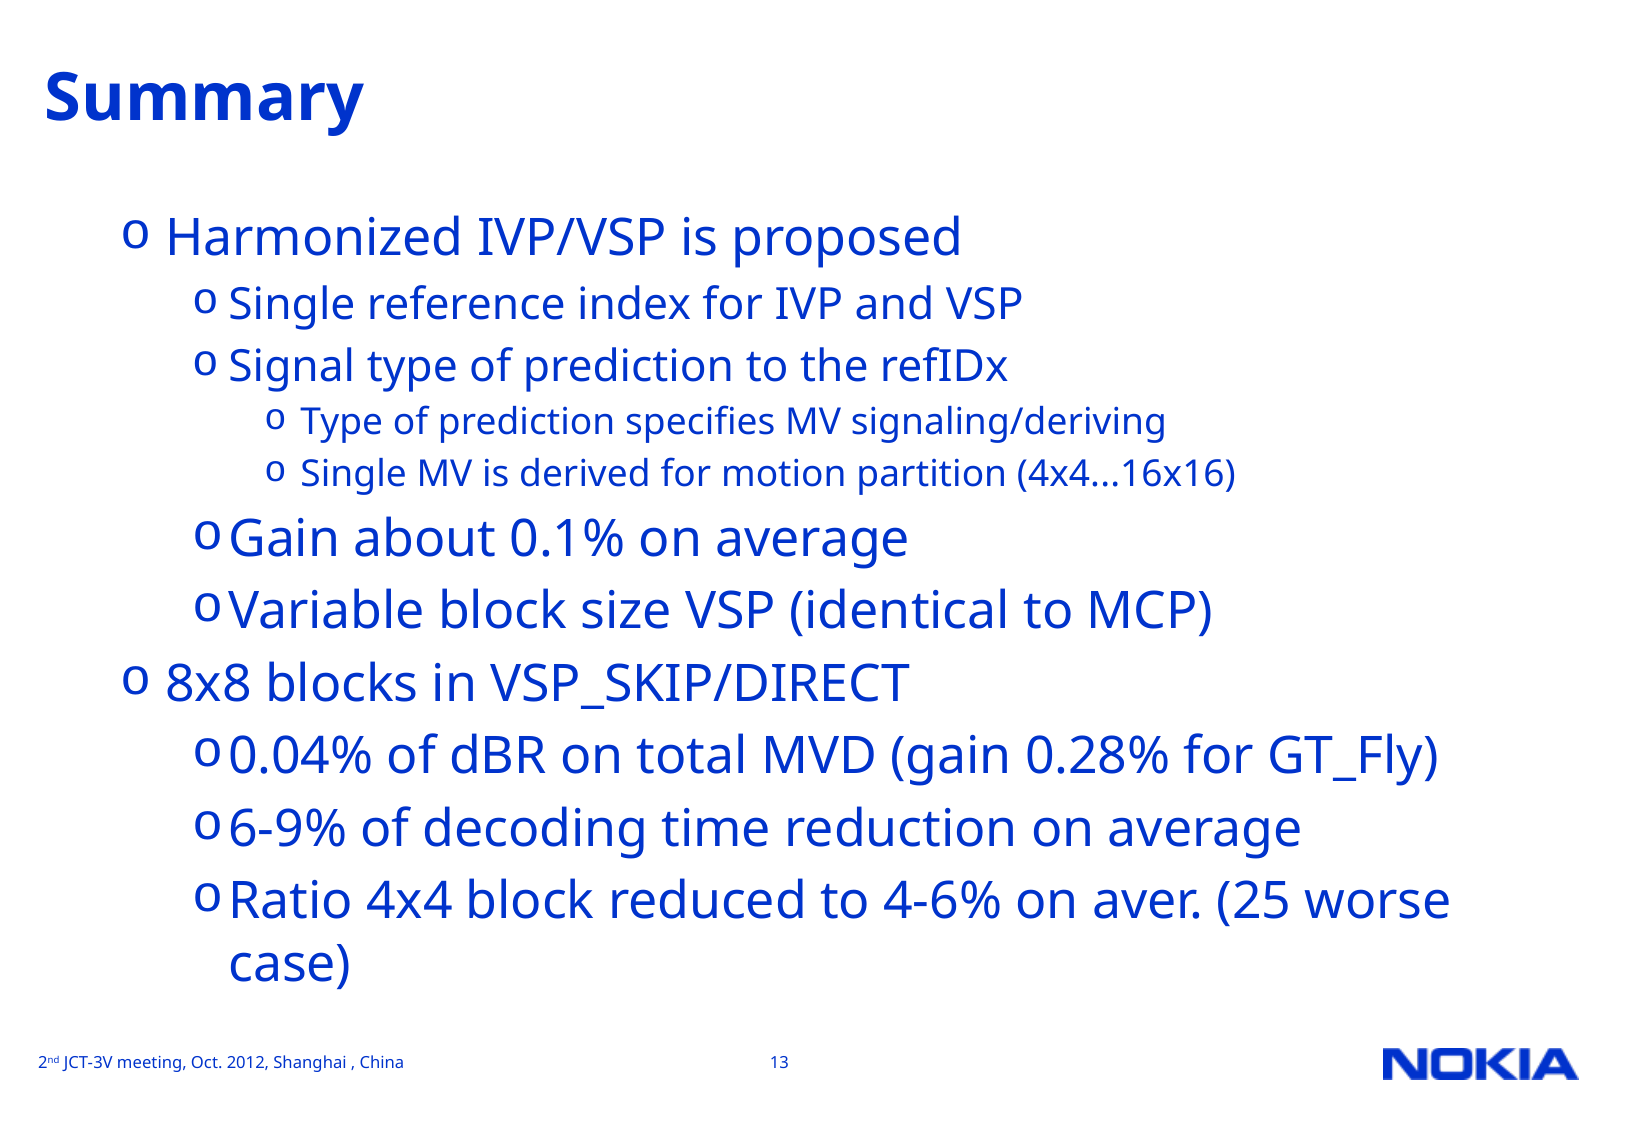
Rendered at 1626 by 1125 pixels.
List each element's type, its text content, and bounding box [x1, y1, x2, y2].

title Summary [29, 1, 1493, 188]
list Harmonized IVP/VSP is proposed Single reference index for IVP and VSP Signal type of prediction to the refIDx Type of prediction specifies MV signaling/deriving Single MV is derived for motion partition (4x4...16x16) Gain about 0.1% on average Variable block size VSP (identical to MCP) 8x8 blocks in VSP_SKIP/DIRECT 0.04% of dBR on total MVD (gain 0.28% for GT_Fly) 6-9% of decoding time reduction on average Ratio 4x4 block reduced to 4-6% on aver. (25 worse case) [32, 196, 1598, 1001]
picture [1383, 1048, 1579, 1080]
